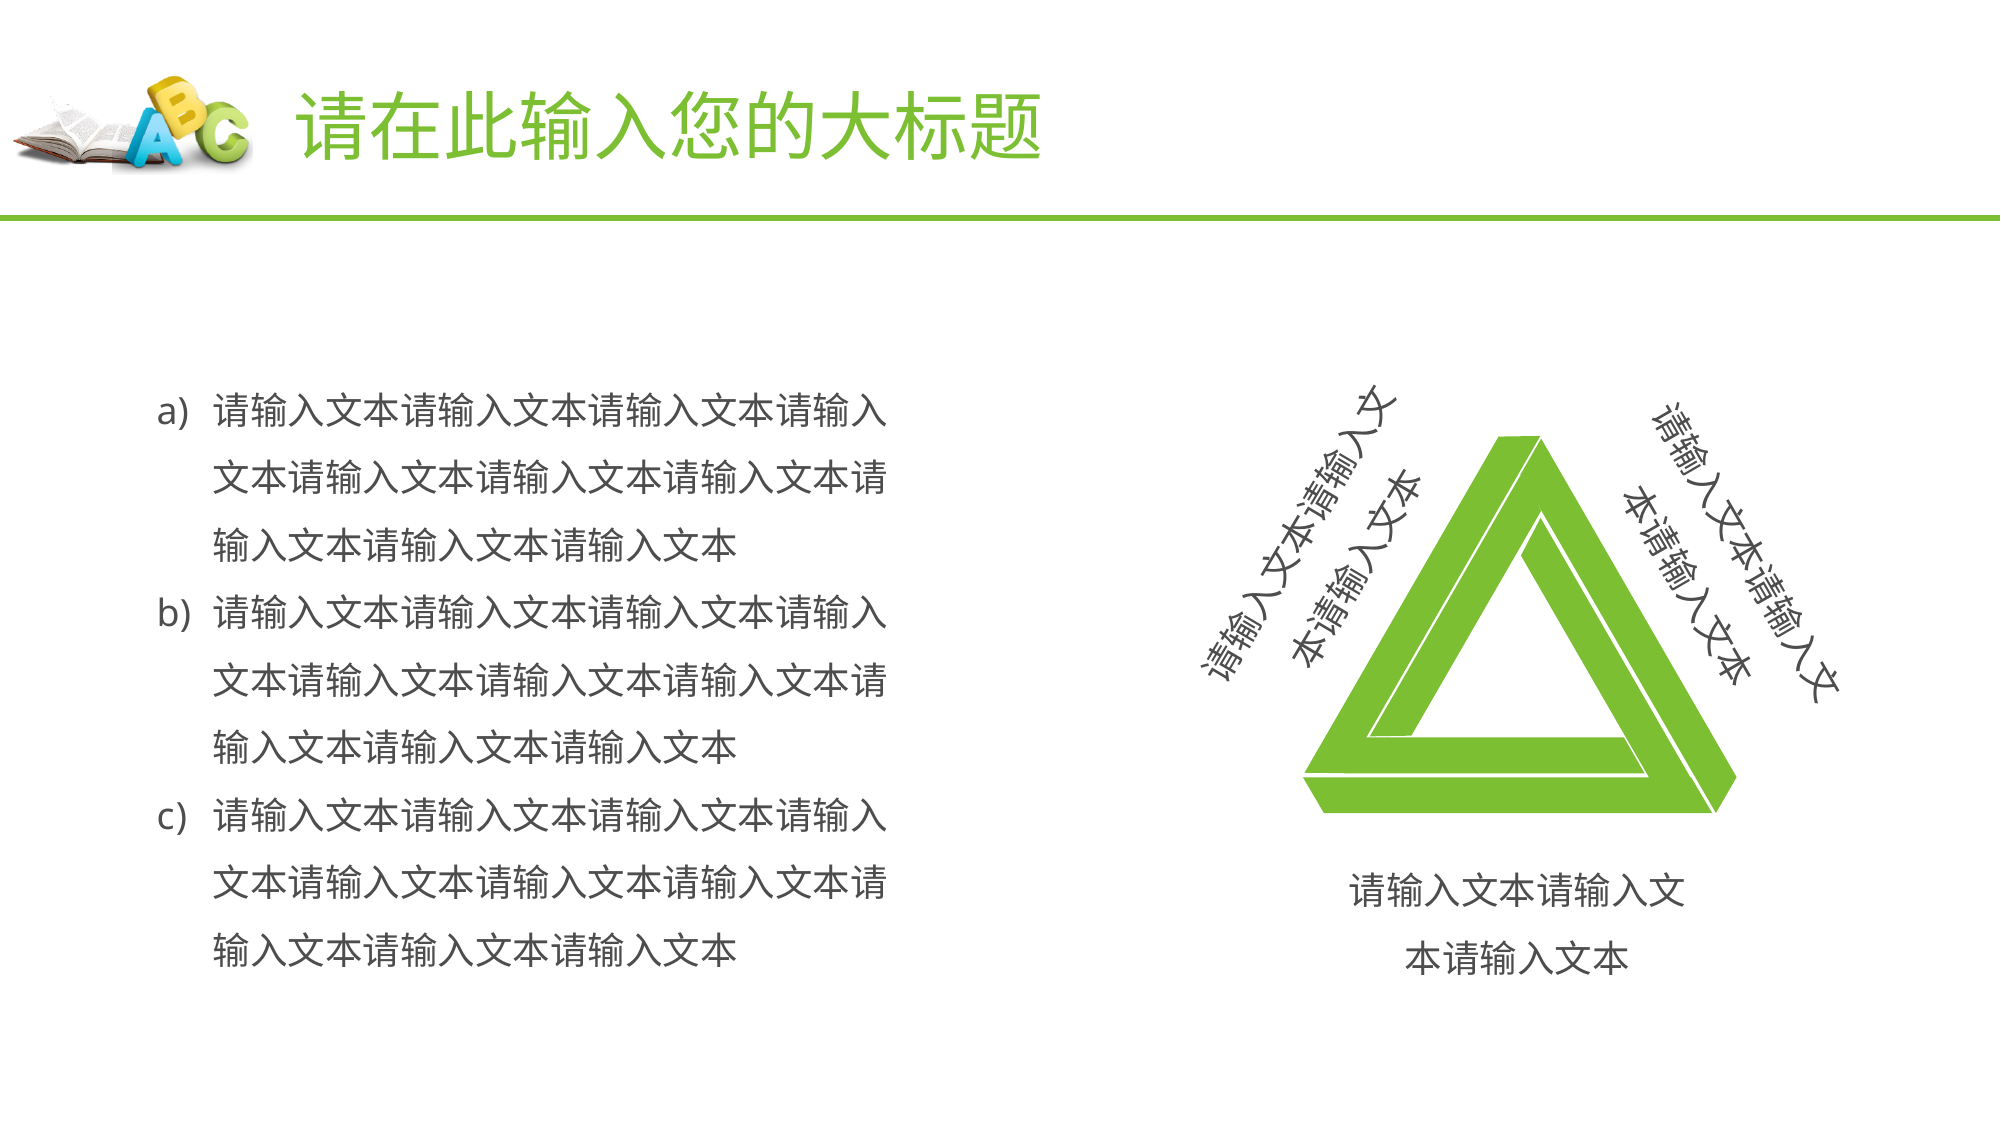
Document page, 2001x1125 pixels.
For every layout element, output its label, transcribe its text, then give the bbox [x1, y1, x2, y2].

text_box [1344, 737, 1645, 774]
text_box [1302, 777, 1713, 814]
text_box [1521, 438, 1737, 814]
text_box 请输入文本请输入文本请输入文本 [1554, 349, 1902, 777]
text_box 请输入文本请输入文本请输入文本请输入文本请输入文本请输入文本请输入文本请输入文本请输入文本请输入文本 请输入文本请输入文本请输入文本请输入文本请输入文本请输入文本请输入文本请输入文本请输入文本请输入文本 请输入文本请输入文本请输入文本请输入文本请输入文本请输入文本请输入文本请输入文本请输入文本请输入文本 [141, 332, 918, 1004]
text_box [1520, 517, 1692, 780]
text_box [1369, 472, 1542, 737]
text_box 请输入文本请输入文本请输入文本 [1321, 825, 1713, 1000]
picture [13, 72, 262, 175]
title 请在此输入您的大标题 [278, 60, 1821, 200]
text_box 请输入文本请输入文本请输入文本 [1141, 331, 1492, 758]
text_box [1304, 435, 1541, 774]
